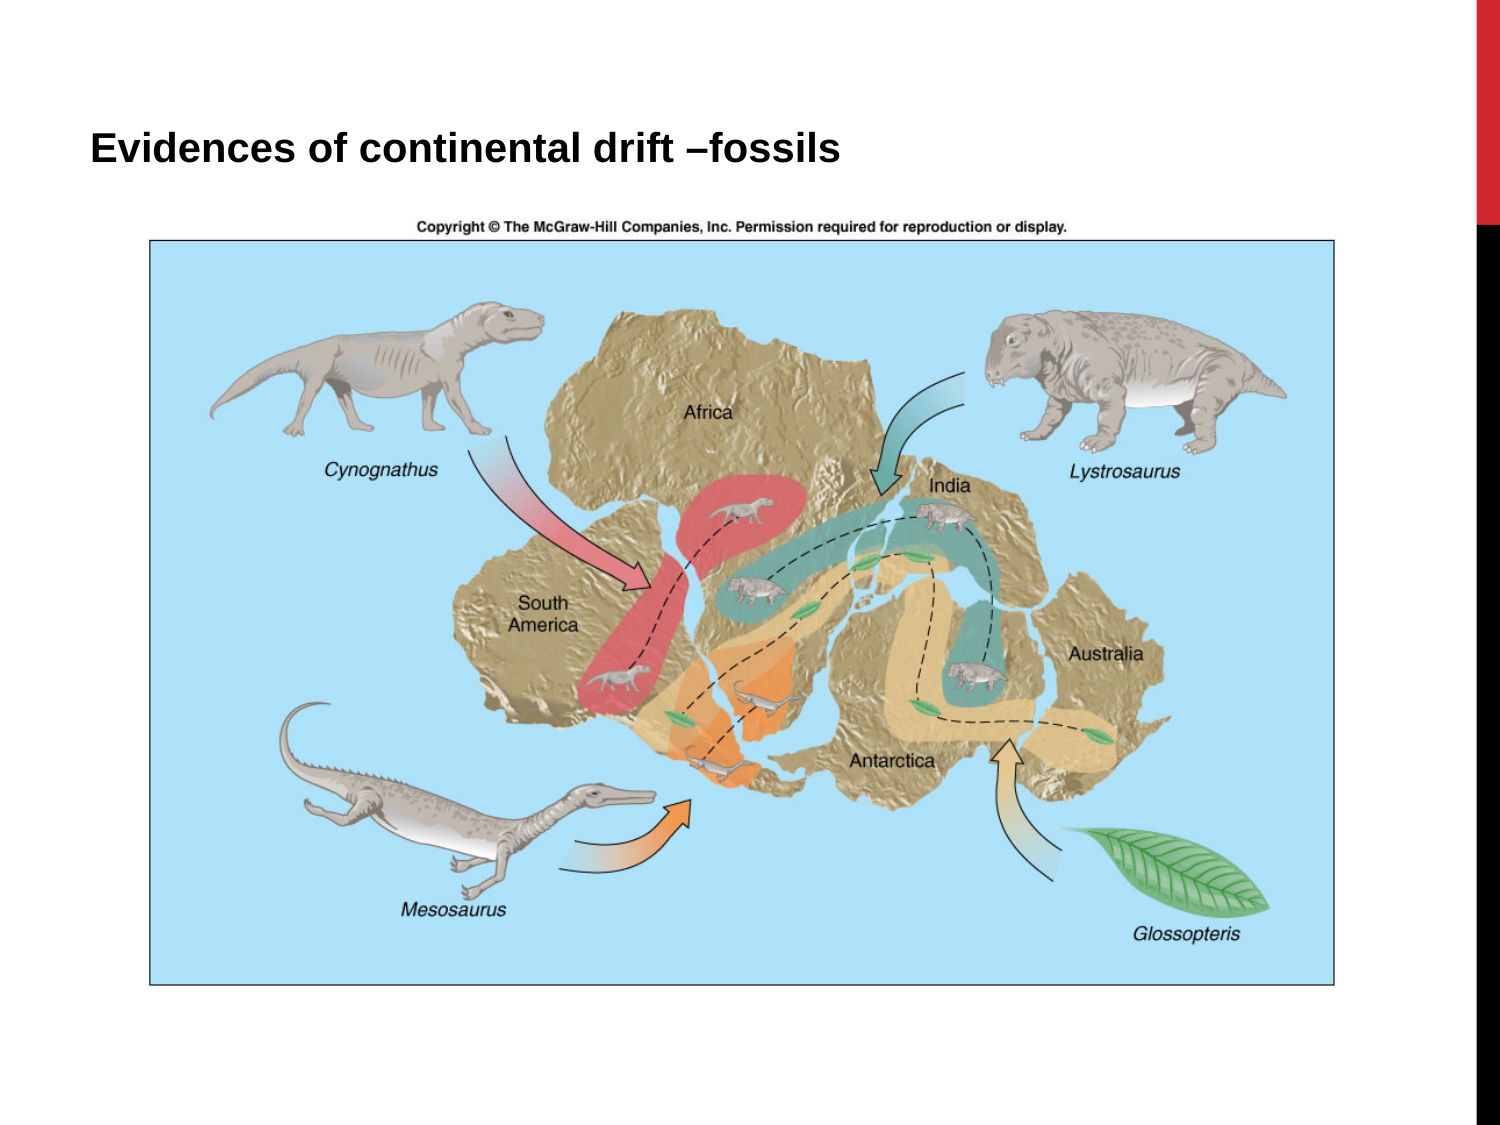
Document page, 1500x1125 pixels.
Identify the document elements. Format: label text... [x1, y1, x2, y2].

picture [147, 219, 1338, 989]
list Evidences of continental drift –fossils [75, 113, 1325, 1005]
